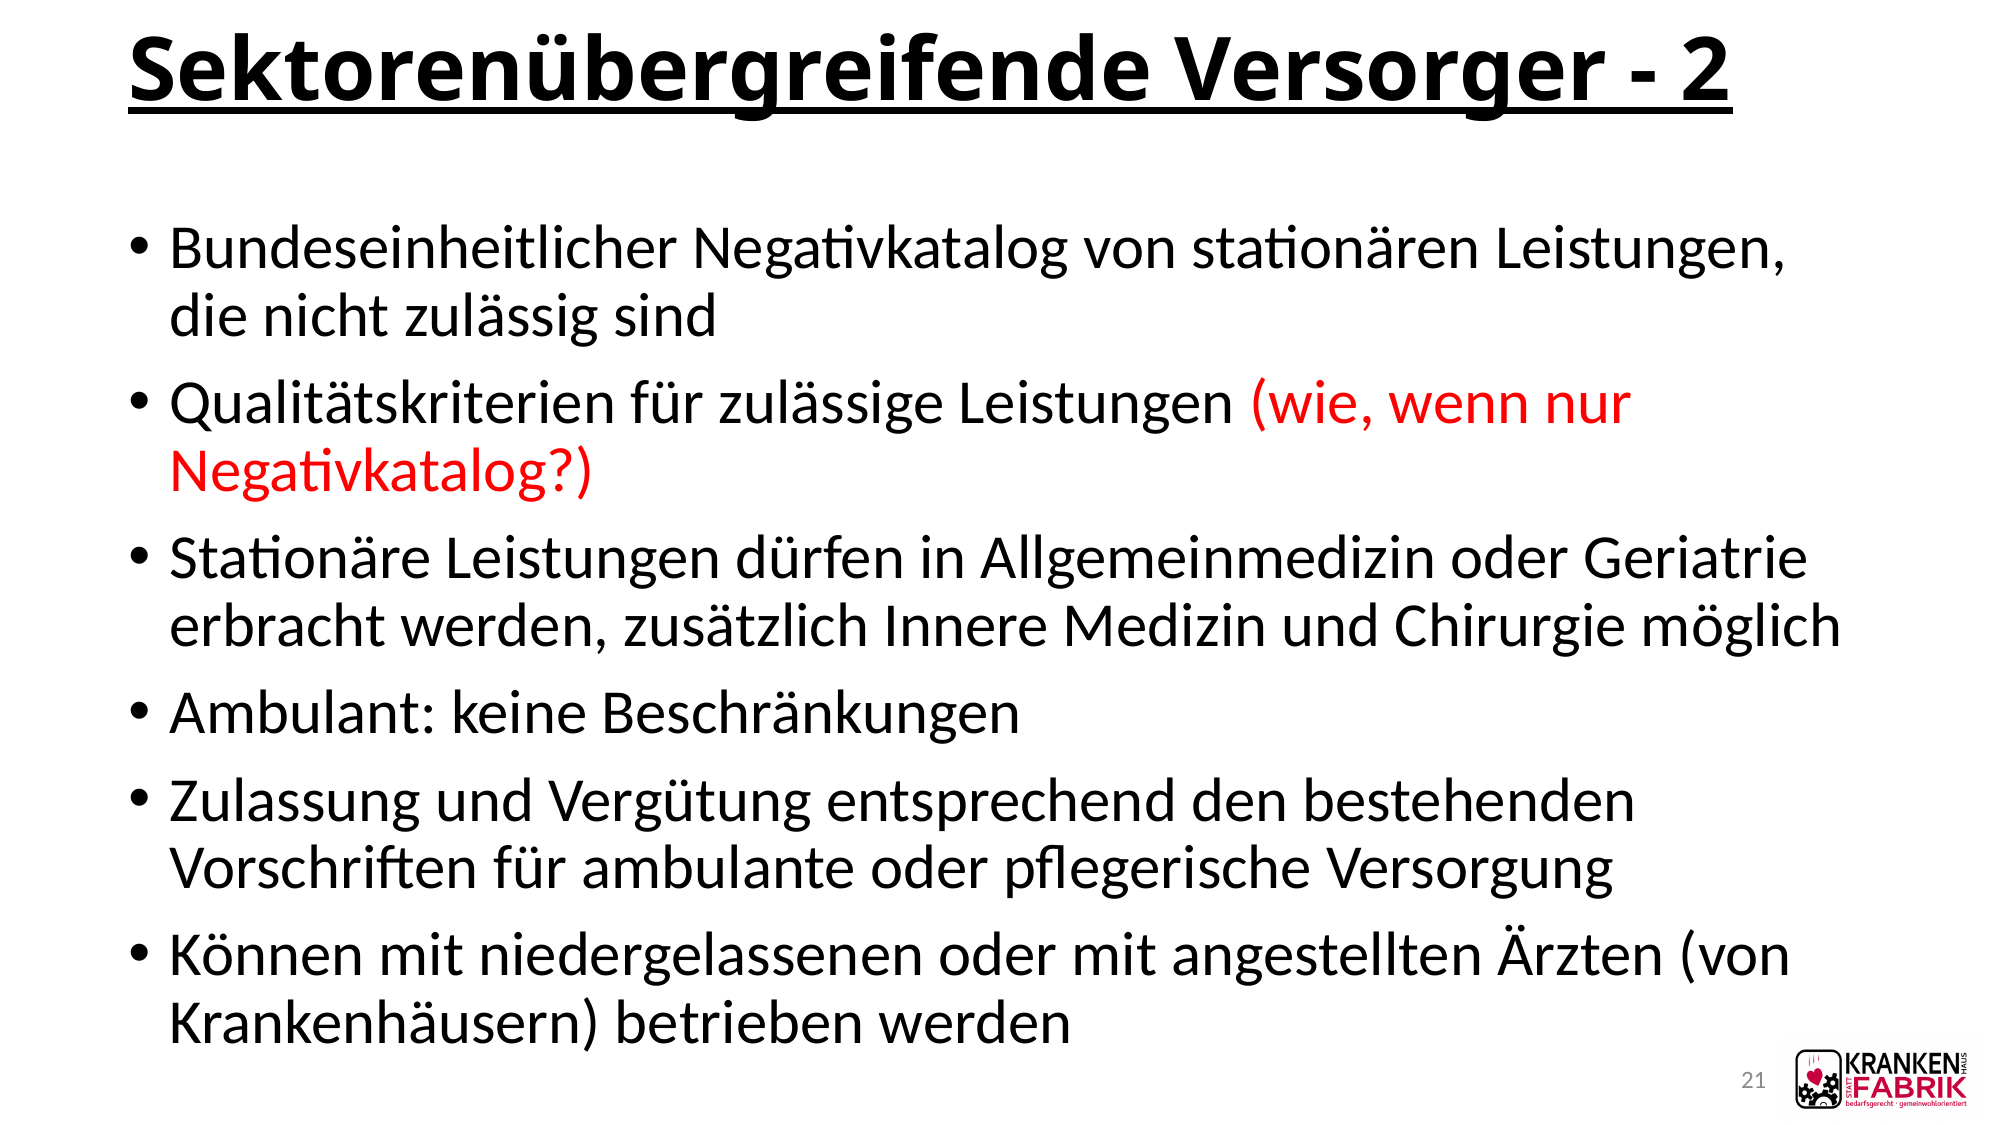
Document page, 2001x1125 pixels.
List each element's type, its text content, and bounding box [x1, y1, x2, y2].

title Sektorenübergreifende Versorger - 2 [113, 16, 1917, 234]
slide_number 21 [1331, 1049, 1782, 1109]
picture [1781, 1035, 1981, 1123]
list Bundeseinheitlicher Negativkatalog von stationären Leistungen, die nicht zulässig sind Qualitätskriterien für zulässige Leistungen (wie, wenn nur Negativkatalog?) Stationäre Leistungen dürfen in Allgemeinmedizin oder Geriatrie erbracht werden, zusätzlich Innere Medizin und Chirurgie möglich Ambulant: keine Beschränkungen Zulassung und Vergütung entsprechend den bestehenden Vorschriften für ambulante oder pflegerische Versorgung Können mit niedergelassenen oder mit angestellten Ärzten (von Krankenhäusern) betrieben werden [113, 207, 1863, 1094]
